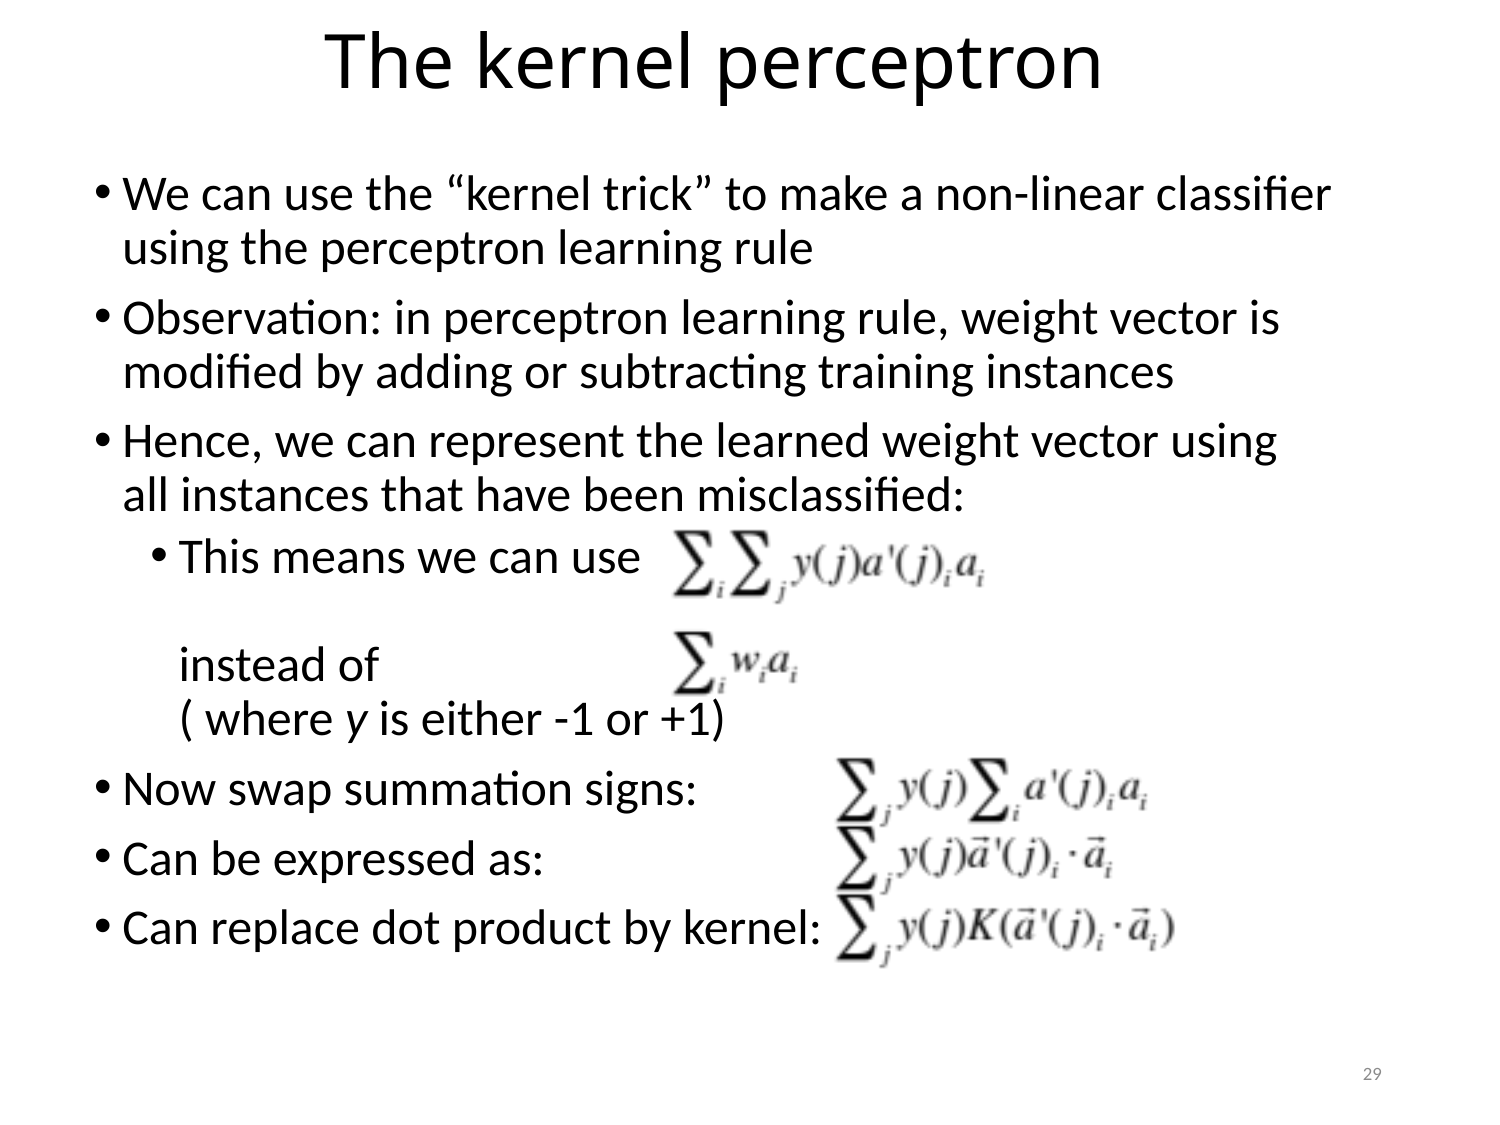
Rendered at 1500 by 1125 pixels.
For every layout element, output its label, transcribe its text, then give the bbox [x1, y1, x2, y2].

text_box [830, 819, 1121, 887]
slide_number 29 [1059, 1042, 1397, 1103]
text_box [667, 622, 804, 703]
title The kernel perceptron [309, 0, 1500, 159]
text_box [830, 887, 1180, 972]
list We can use the “kernel trick” to make a non-linear classifier using the perceptron learning rule Observation: in perceptron learning rule, weight vector is modified by adding or subtracting training instances Hence, we can represent the learned weight vector using all instances that have been misclassified: This means we can use instead of ( where y is either -1 or +1) Now swap summation signs: Can be expressed as: Can replace dot product by kernel: [79, 160, 1350, 963]
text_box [667, 523, 993, 608]
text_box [830, 751, 1156, 887]
